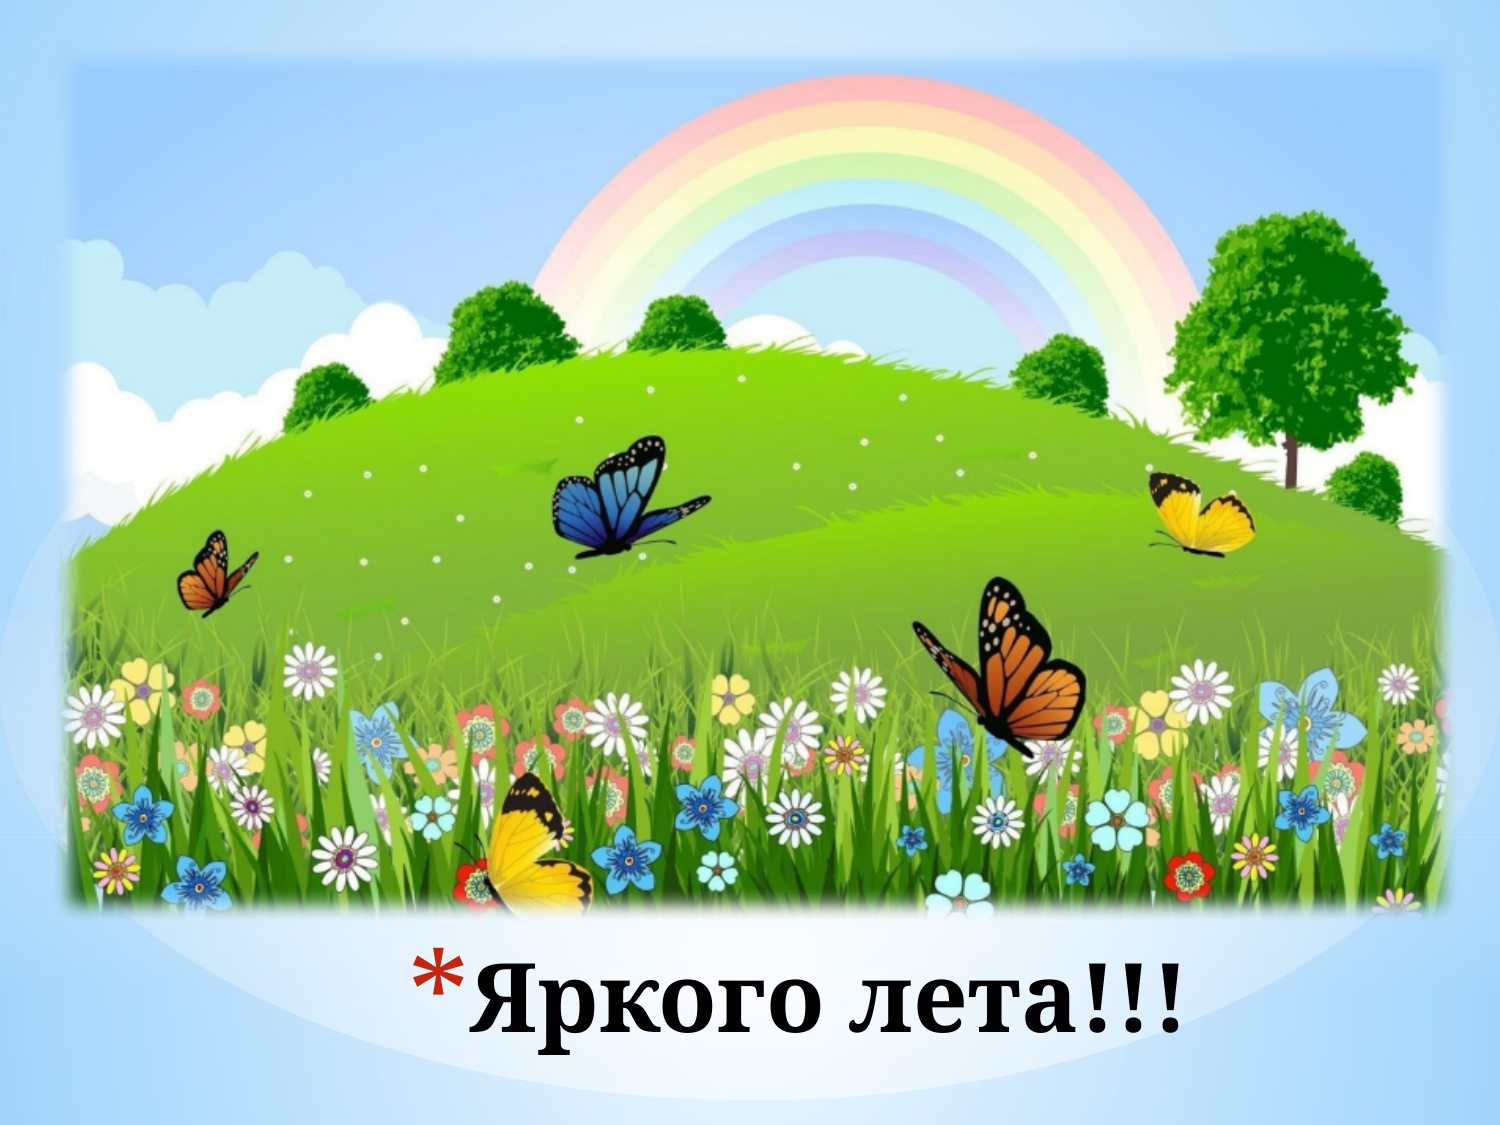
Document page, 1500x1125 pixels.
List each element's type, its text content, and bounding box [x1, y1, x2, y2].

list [52, 42, 1459, 922]
title Яркого лета!!! [135, 930, 1205, 1117]
